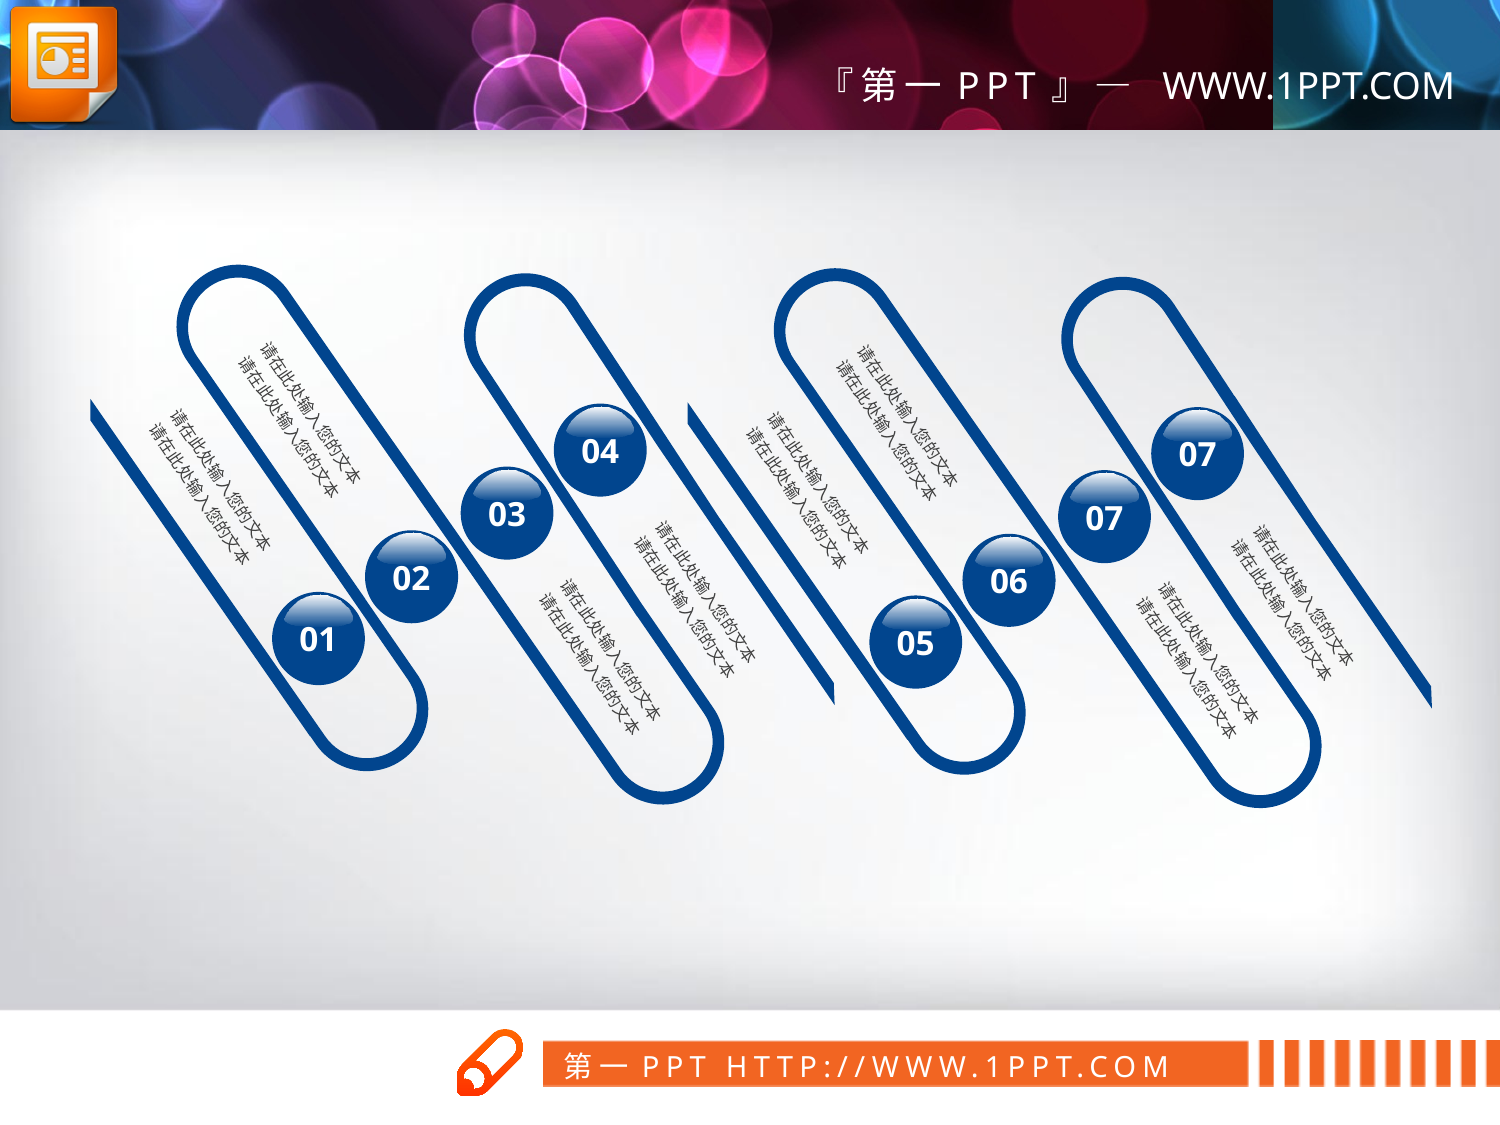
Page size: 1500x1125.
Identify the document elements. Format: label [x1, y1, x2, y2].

text_box [744, 483, 776, 551]
text_box [829, 697, 835, 706]
text_box [183, 385, 366, 686]
text_box [279, 631, 429, 772]
text_box [1341, 556, 1432, 709]
text_box [176, 264, 306, 383]
text_box [460, 466, 644, 772]
text_box [781, 388, 963, 689]
text_box [1211, 726, 1322, 809]
picture [0, 0, 1500, 1012]
picture [543, 1040, 1500, 1087]
text_box [773, 268, 904, 387]
text_box [871, 321, 1056, 628]
text_box [613, 723, 725, 805]
text_box [1057, 469, 1242, 776]
text_box [463, 273, 643, 464]
text_box [1150, 406, 1337, 718]
text_box [744, 553, 776, 620]
text_box [90, 398, 178, 547]
text_box [273, 318, 459, 624]
text_box [1061, 276, 1241, 468]
text_box [877, 636, 1026, 775]
text_box [553, 403, 740, 715]
